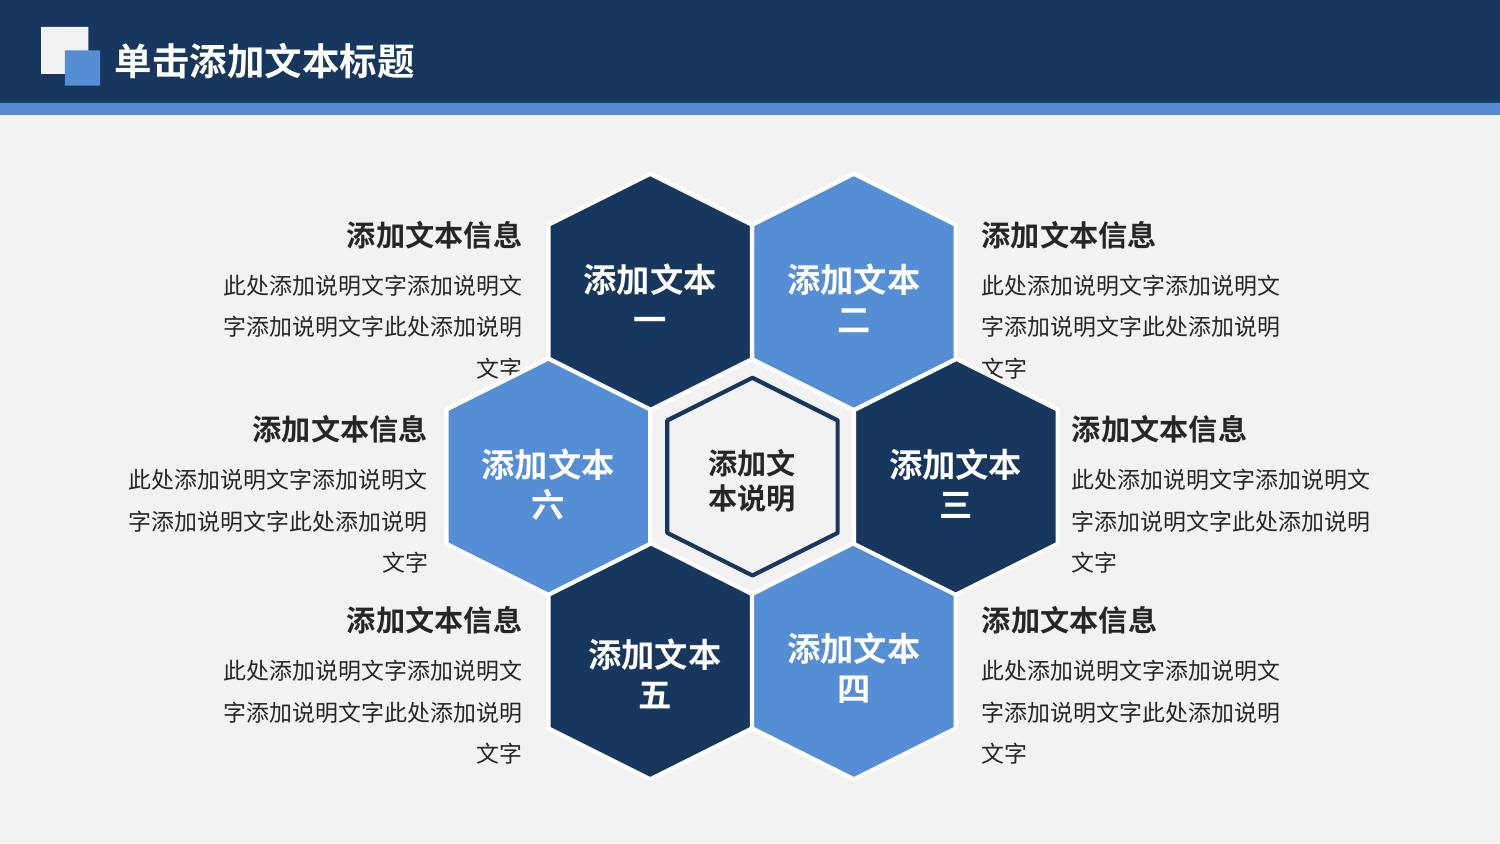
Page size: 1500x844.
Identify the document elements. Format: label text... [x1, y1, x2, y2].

text_box [665, 418, 840, 541]
text_box 添加文本信息 此处添加说明文字添加说明文字添加说明文字此处添加说明文字 [185, 209, 538, 375]
text_box 添加文本信息 此处添加说明文字添加说明文字添加说明文字此处添加说明文字 [186, 594, 538, 760]
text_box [446, 358, 651, 596]
text_box 添加文本信息 此处添加说明文字添加说明文字添加说明文字此处添加说明文字 [1063, 403, 1409, 569]
text_box 单击添加文本标题 [100, 30, 479, 91]
text_box 添加文本信息 此处添加说明文字添加说明文字添加说明文字此处添加说明文字 [967, 594, 1319, 760]
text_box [853, 358, 1058, 596]
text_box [548, 173, 753, 411]
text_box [751, 542, 957, 780]
text_box [63, 48, 102, 88]
text_box 添加文本说明 [684, 437, 821, 523]
text_box [0, 0, 1500, 101]
text_box [39, 25, 91, 76]
text_box 添加文本信息 此处添加说明文字添加说明文字添加说明文字此处添加说明文字 [91, 403, 441, 569]
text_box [548, 542, 750, 780]
text_box [0, 101, 1500, 117]
text_box 添加文本信息 此处添加说明文字添加说明文字添加说明文字此处添加说明文字 [966, 209, 1319, 375]
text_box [753, 173, 957, 411]
